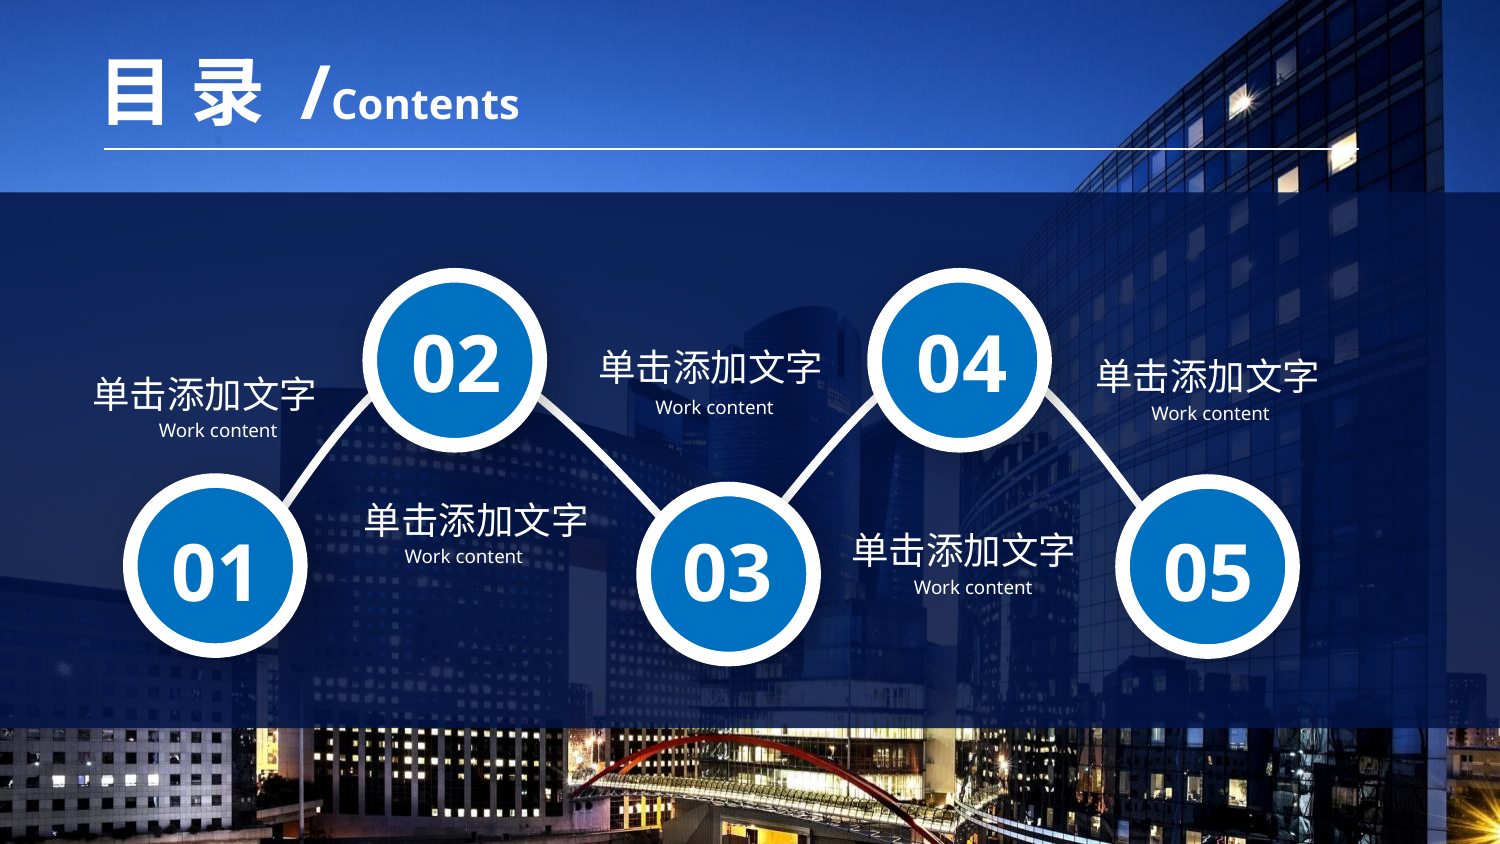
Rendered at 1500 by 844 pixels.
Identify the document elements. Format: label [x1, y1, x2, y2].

text_box [874, 275, 1045, 446]
text_box [1122, 481, 1293, 652]
text_box [350, 491, 603, 573]
text_box [579, 338, 842, 425]
text_box [369, 275, 540, 446]
text_box [80, 365, 330, 447]
text_box [838, 521, 1089, 605]
picture [0, 0, 1500, 844]
text_box [643, 488, 814, 660]
text_box [1073, 346, 1341, 431]
text_box [130, 480, 301, 651]
